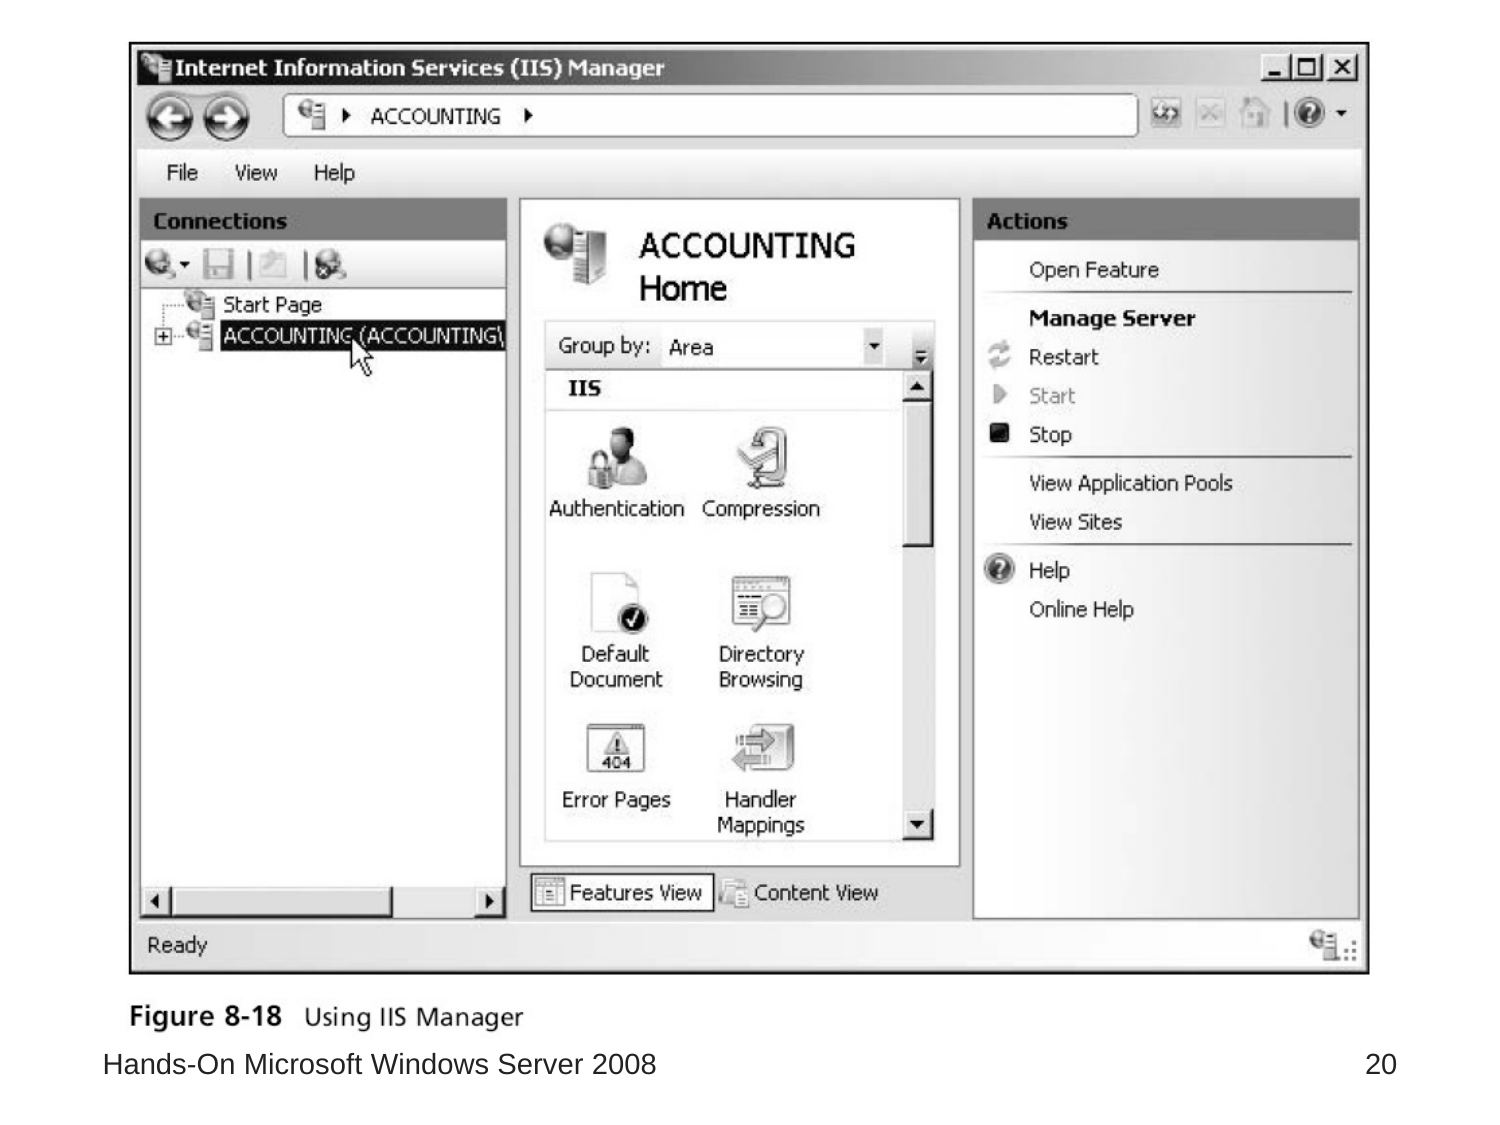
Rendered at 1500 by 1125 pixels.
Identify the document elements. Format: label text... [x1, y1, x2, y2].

slide_number 20 [1074, 1037, 1413, 1101]
footer Hands-On Microsoft Windows Server 2008 [87, 1037, 1051, 1101]
picture [124, 38, 1376, 1038]
